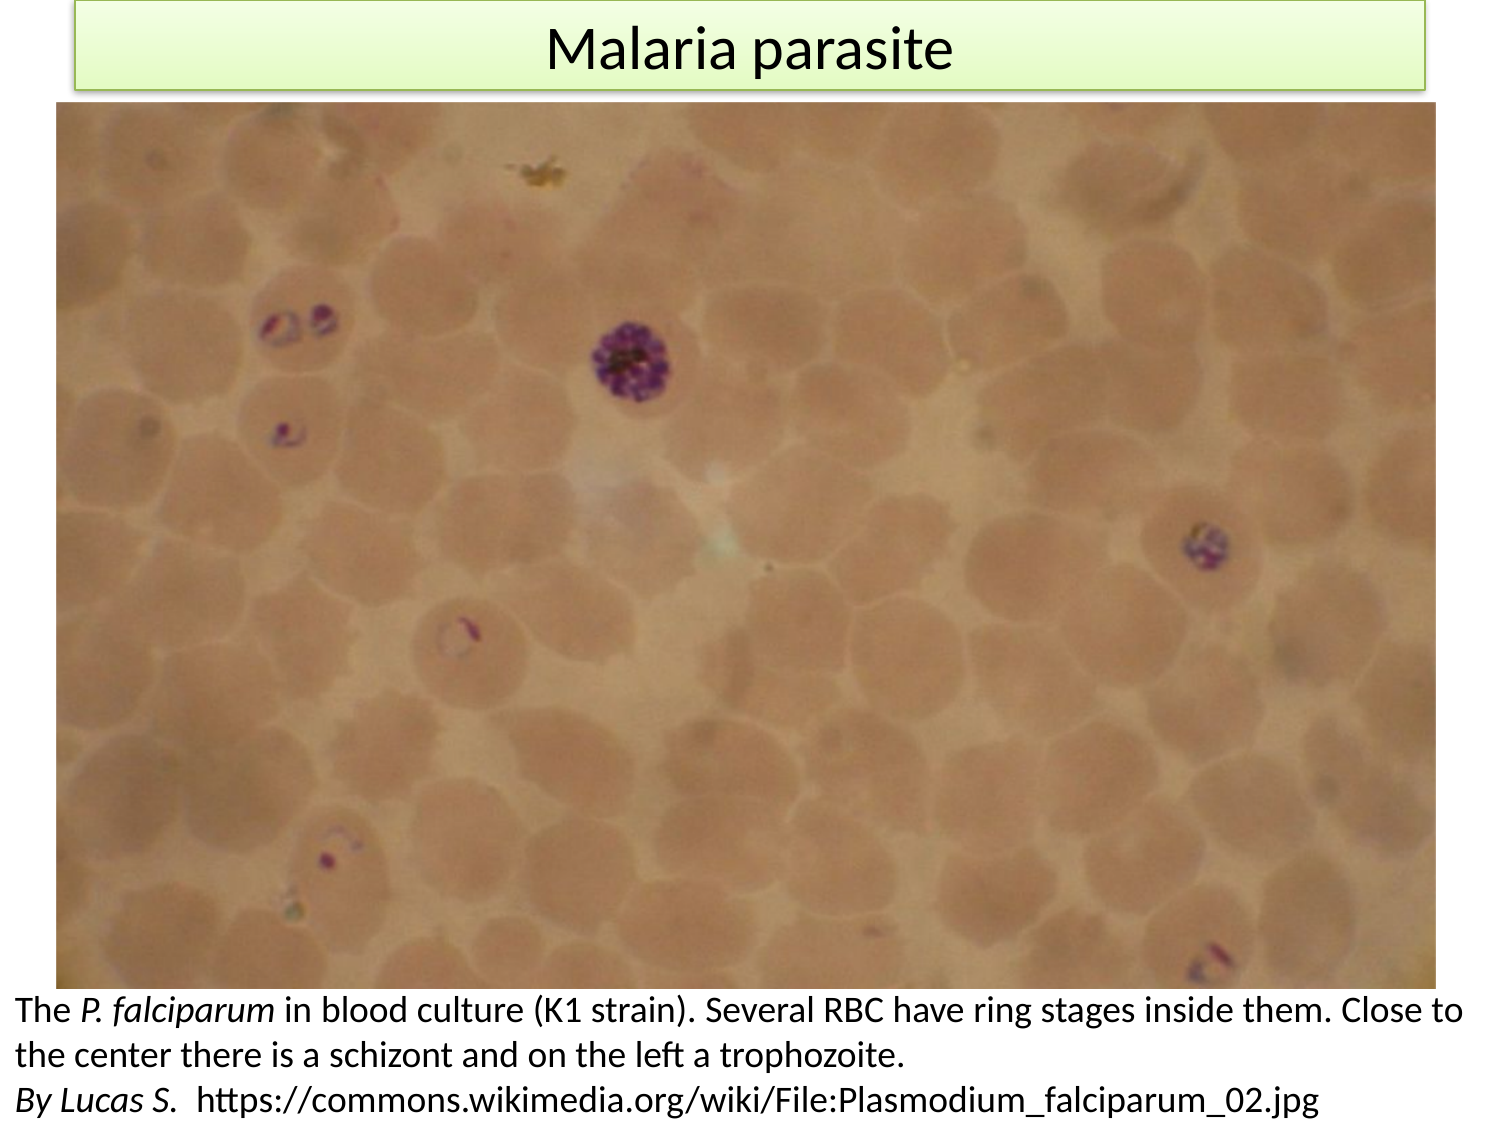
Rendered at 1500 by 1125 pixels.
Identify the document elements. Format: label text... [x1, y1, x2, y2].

title Malaria parasite [74, 0, 1426, 91]
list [55, 101, 1436, 989]
text_box The P. falciparum in blood culture (K1 strain). Several RBC have ring stages inside them. Close to the center there is a schizont and on the left a trophozoite. By Lucas S. https://commons.wikimedia.org/wiki/File:Plasmodium_falciparum_02.jpg [0, 977, 1500, 1125]
